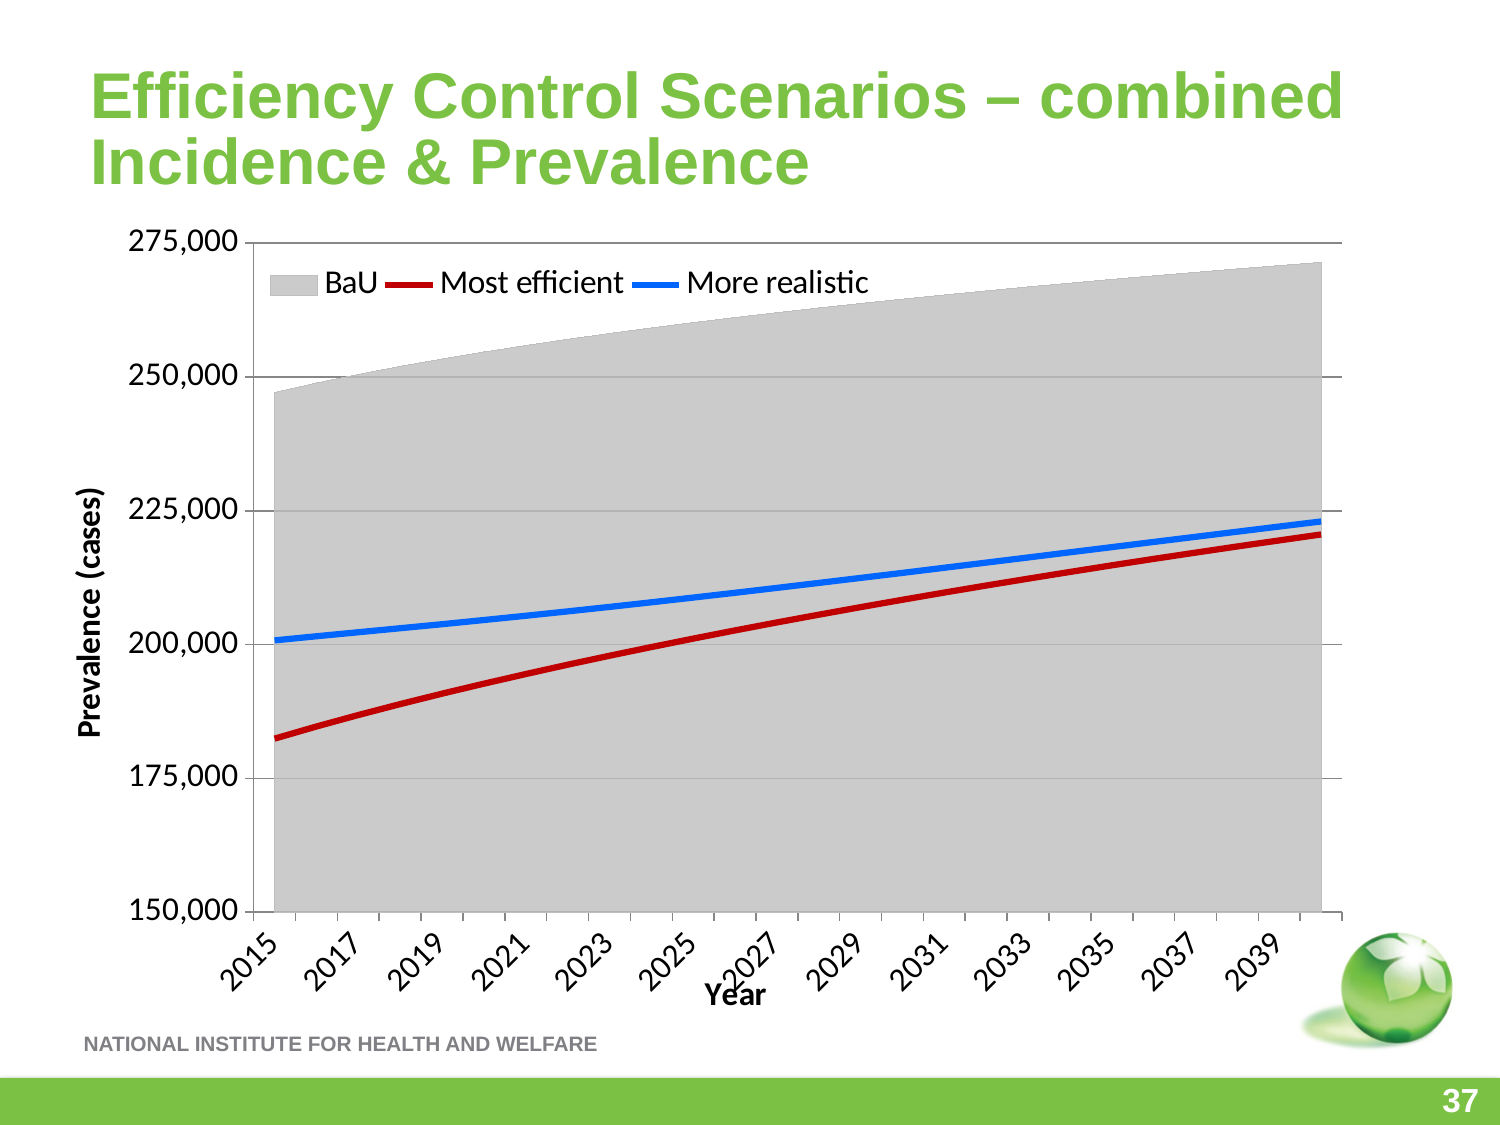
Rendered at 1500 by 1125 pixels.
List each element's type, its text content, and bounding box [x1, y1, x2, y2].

title Efficiency Control Scenarios – combined Incidence & Prevalence [75, 50, 1425, 205]
slide_number 37 [1406, 1080, 1495, 1118]
chart [64, 195, 1400, 1024]
picture [1287, 908, 1463, 1075]
